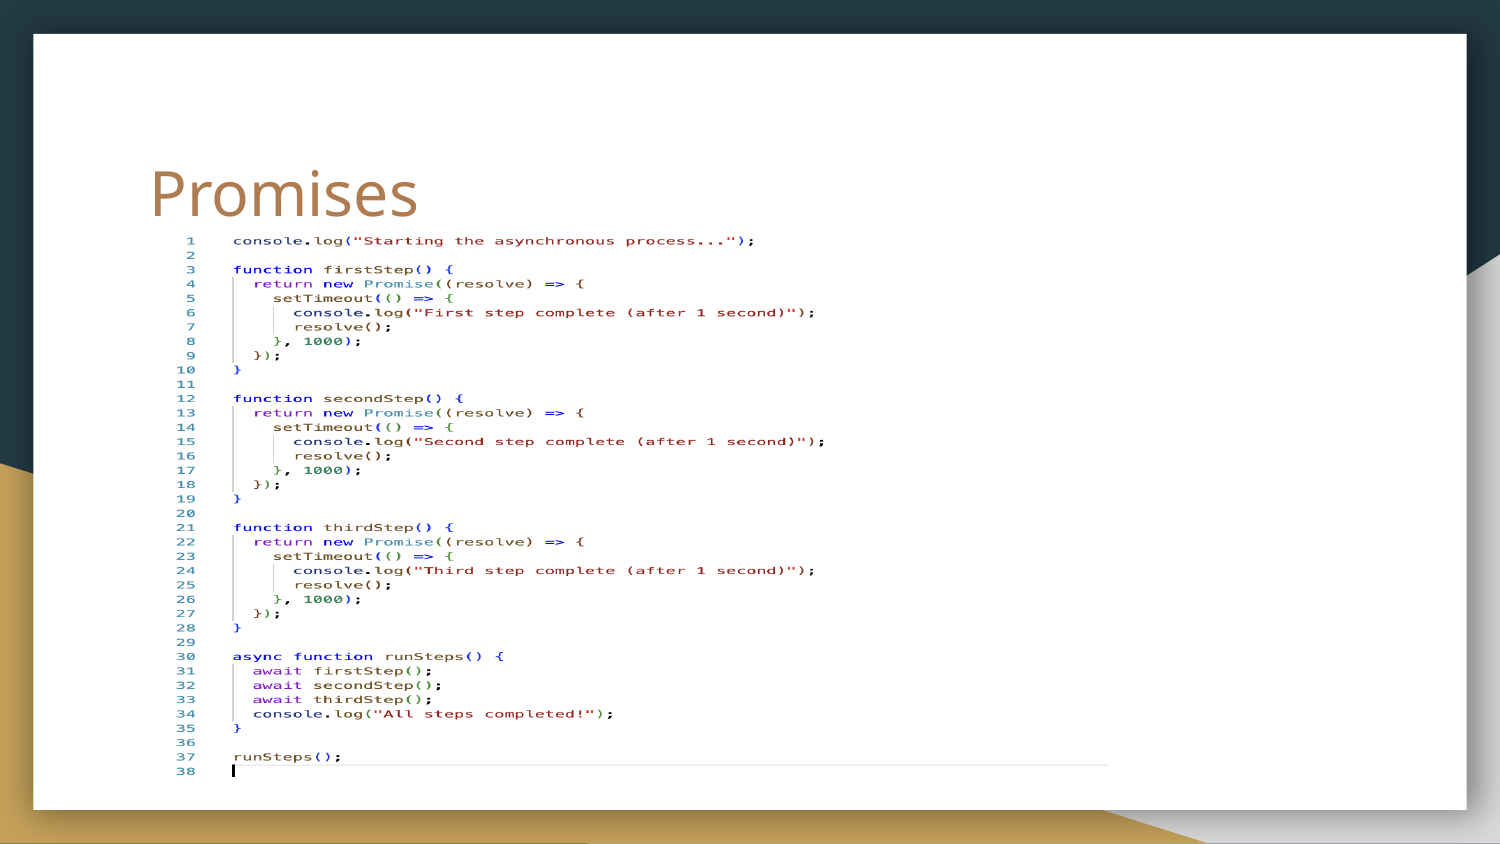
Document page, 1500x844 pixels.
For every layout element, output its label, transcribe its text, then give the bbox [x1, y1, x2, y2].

picture [151, 234, 1108, 778]
title Promises [134, 138, 1366, 296]
